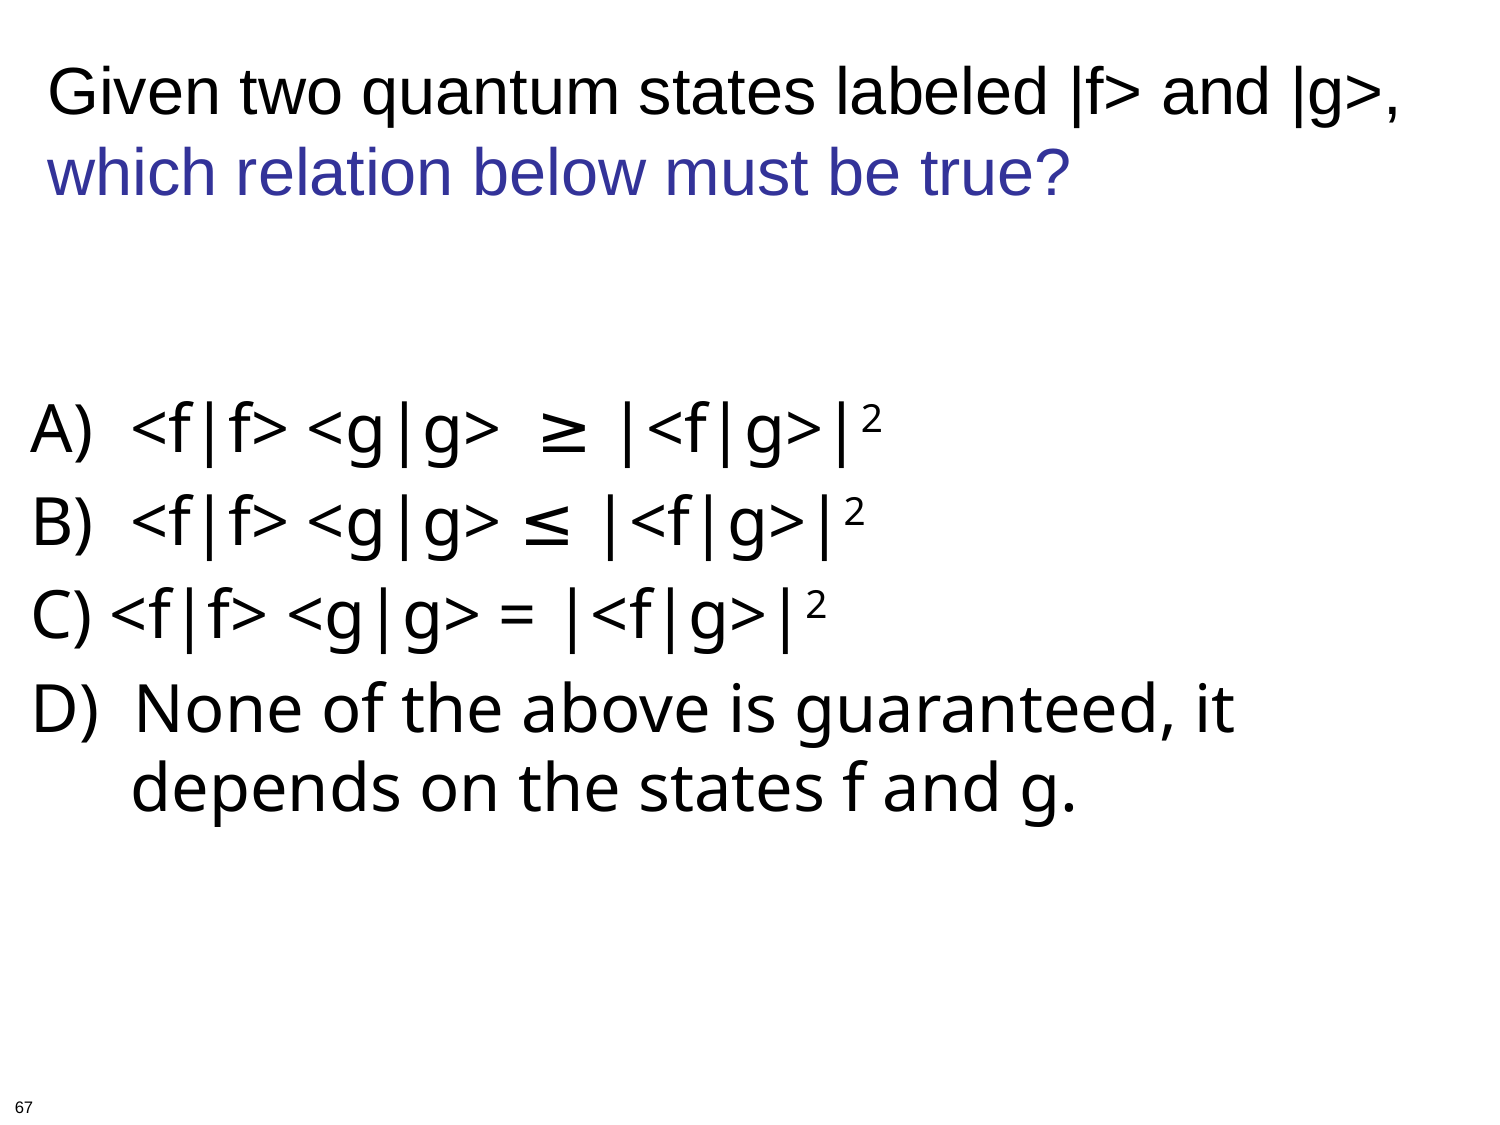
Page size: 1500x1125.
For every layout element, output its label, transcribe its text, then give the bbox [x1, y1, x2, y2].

list <f|f> <g|g> ≥ |<f|g>|2 <f|f> <g|g> ≤ |<f|g>|2 C) <f|f> <g|g> = |<f|g>|2 D) None of the above is guaranteed, it depends on the states f and g. [15, 377, 1446, 899]
title Given two quantum states labeled |f> and |g>, which relation below must be true? [32, 40, 1468, 406]
text_box 67 [0, 1089, 50, 1125]
